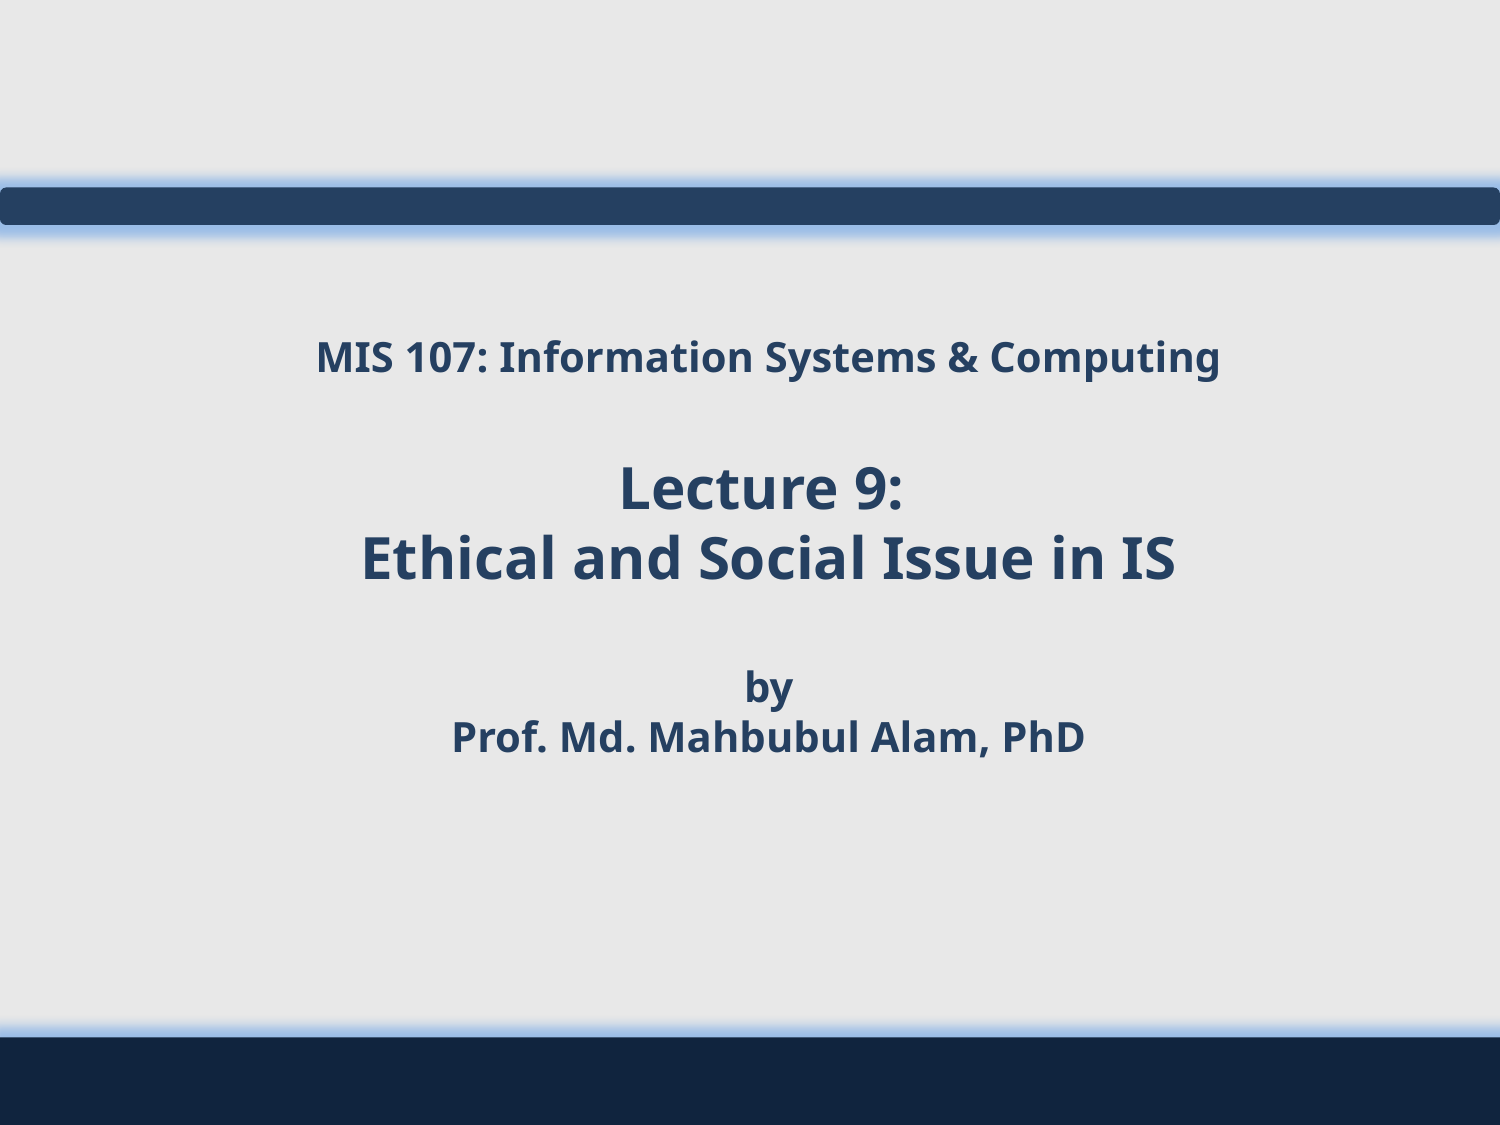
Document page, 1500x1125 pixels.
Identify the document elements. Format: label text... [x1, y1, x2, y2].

title MIS 107: Information Systems & Computing Lecture 9: Ethical and Social Issue in IS by Prof. Md. Mahbubul Alam, PhD [112, 312, 1426, 851]
